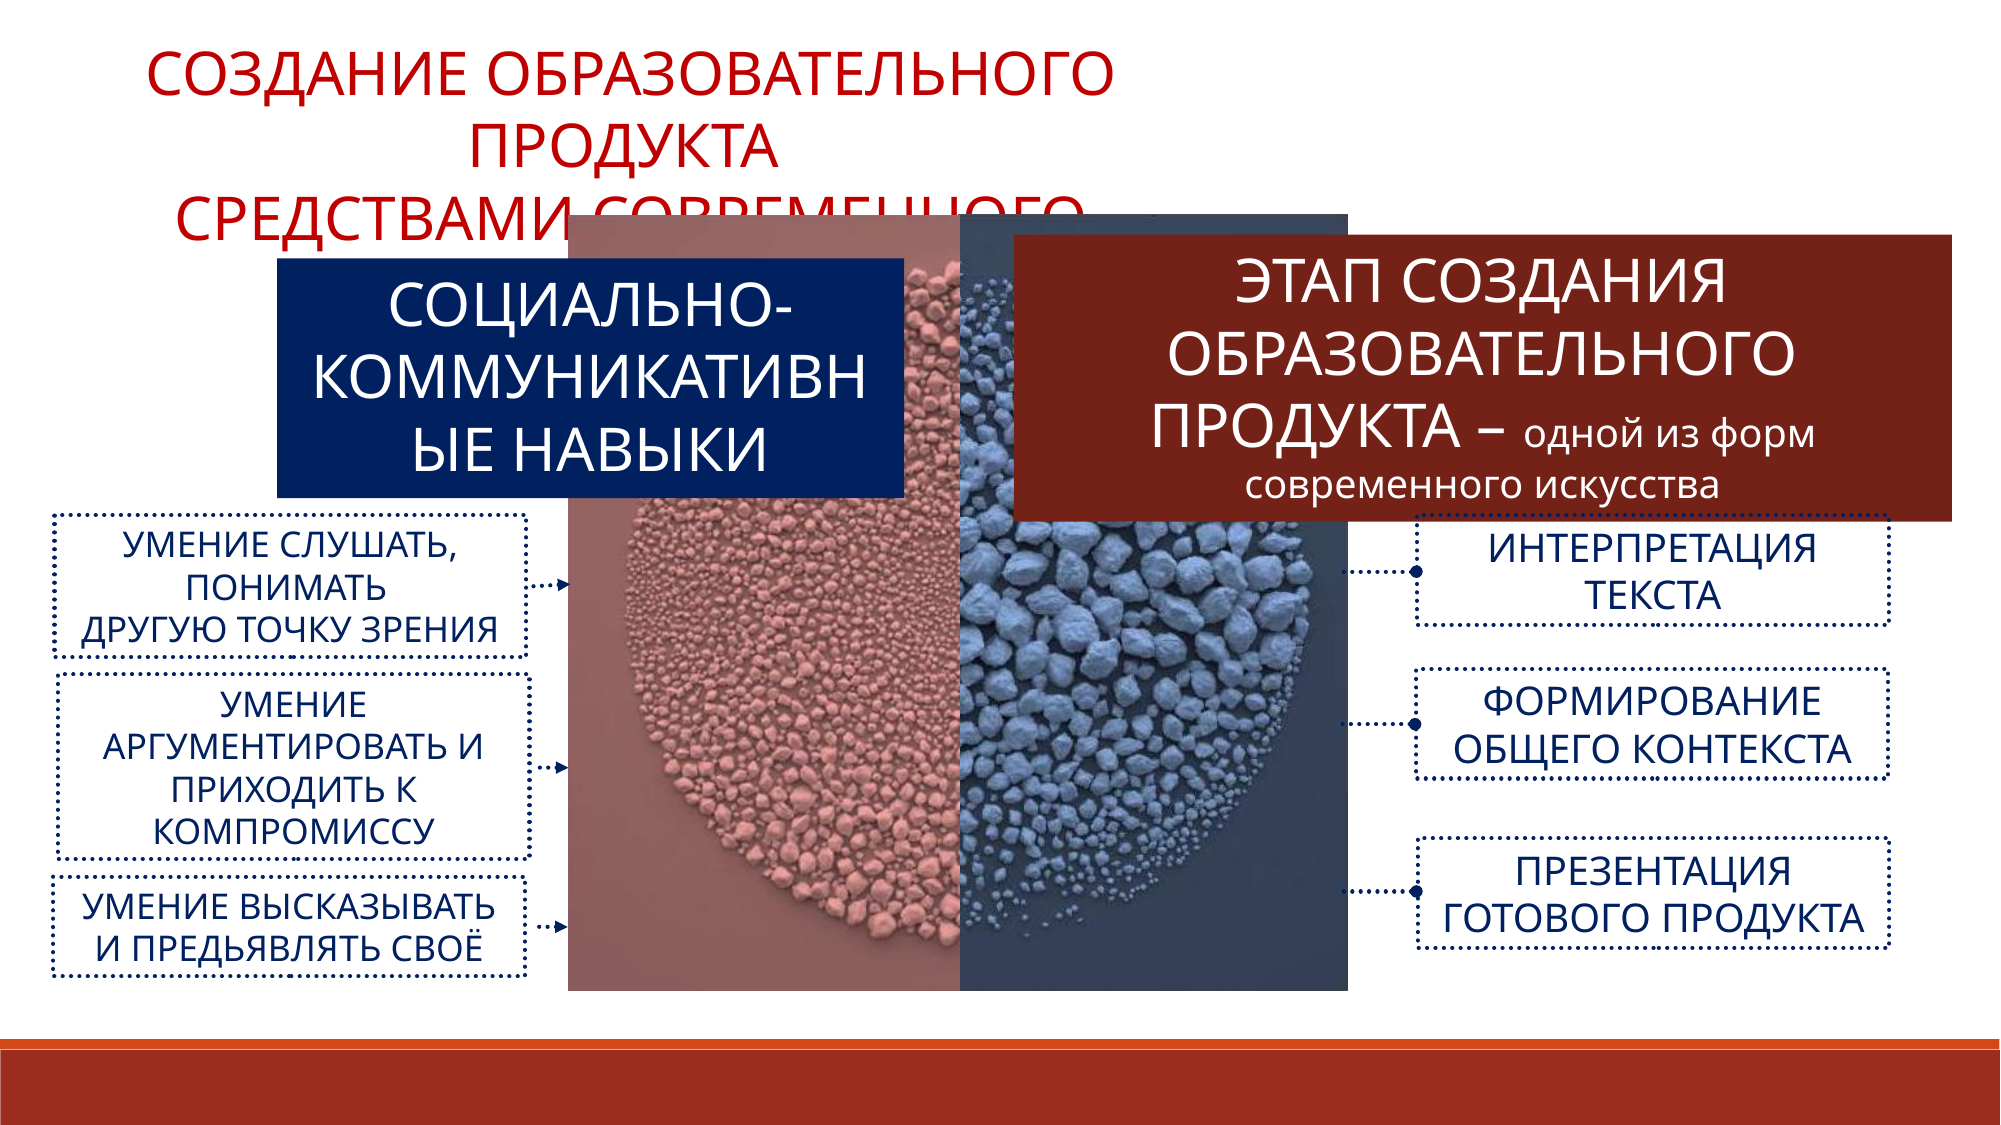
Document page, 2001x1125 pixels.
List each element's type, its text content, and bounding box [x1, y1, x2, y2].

text_box УМЕНИЕ СЛУШАТЬ, ПОНИМАТЬ ДРУГУЮ ТОЧКУ ЗРЕНИЯ [54, 514, 527, 658]
text_box ПРЕЗЕНТАЦИЯ ГОТОВОГО ПРОДУКТА [1417, 838, 1890, 948]
text_box ИНТЕРПРЕТАЦИЯ ТЕКСТА [1417, 515, 1889, 625]
text_box УМЕНИЕ ВЫСКАЗЫВАТЬ И ПРЕДЬЯВЛЯТЬ СВОЁ [53, 876, 525, 977]
picture [567, 213, 1349, 992]
text_box СОЦИАЛЬНО-КОММУНИКАТИВНЫЕ НАВЫКИ [277, 258, 564, 499]
text_box ЭТАП СОЗДАНИЯ ОБРАЗОВАТЕЛЬНОГО ПРОДУКТА – одной из форм современного искусства [1357, 234, 1952, 522]
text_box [526, 583, 571, 588]
text_box УМЕНИЕ АРГУМЕНТИРОВАТЬ И ПРИХОДИТЬ К КОМПРОМИССУ [57, 674, 530, 860]
text_box СОЗДАНИЕ ОБРАЗОВАТЕЛЬНОГО ПРОДУКТА СРЕДСТВАМИ СОВРЕМЕННОГО ИСКУССТВА [27, 27, 1236, 333]
text_box ФОРМИРОВАНИЕ ОБЩЕГО КОНТЕКСТА [1416, 668, 1889, 779]
